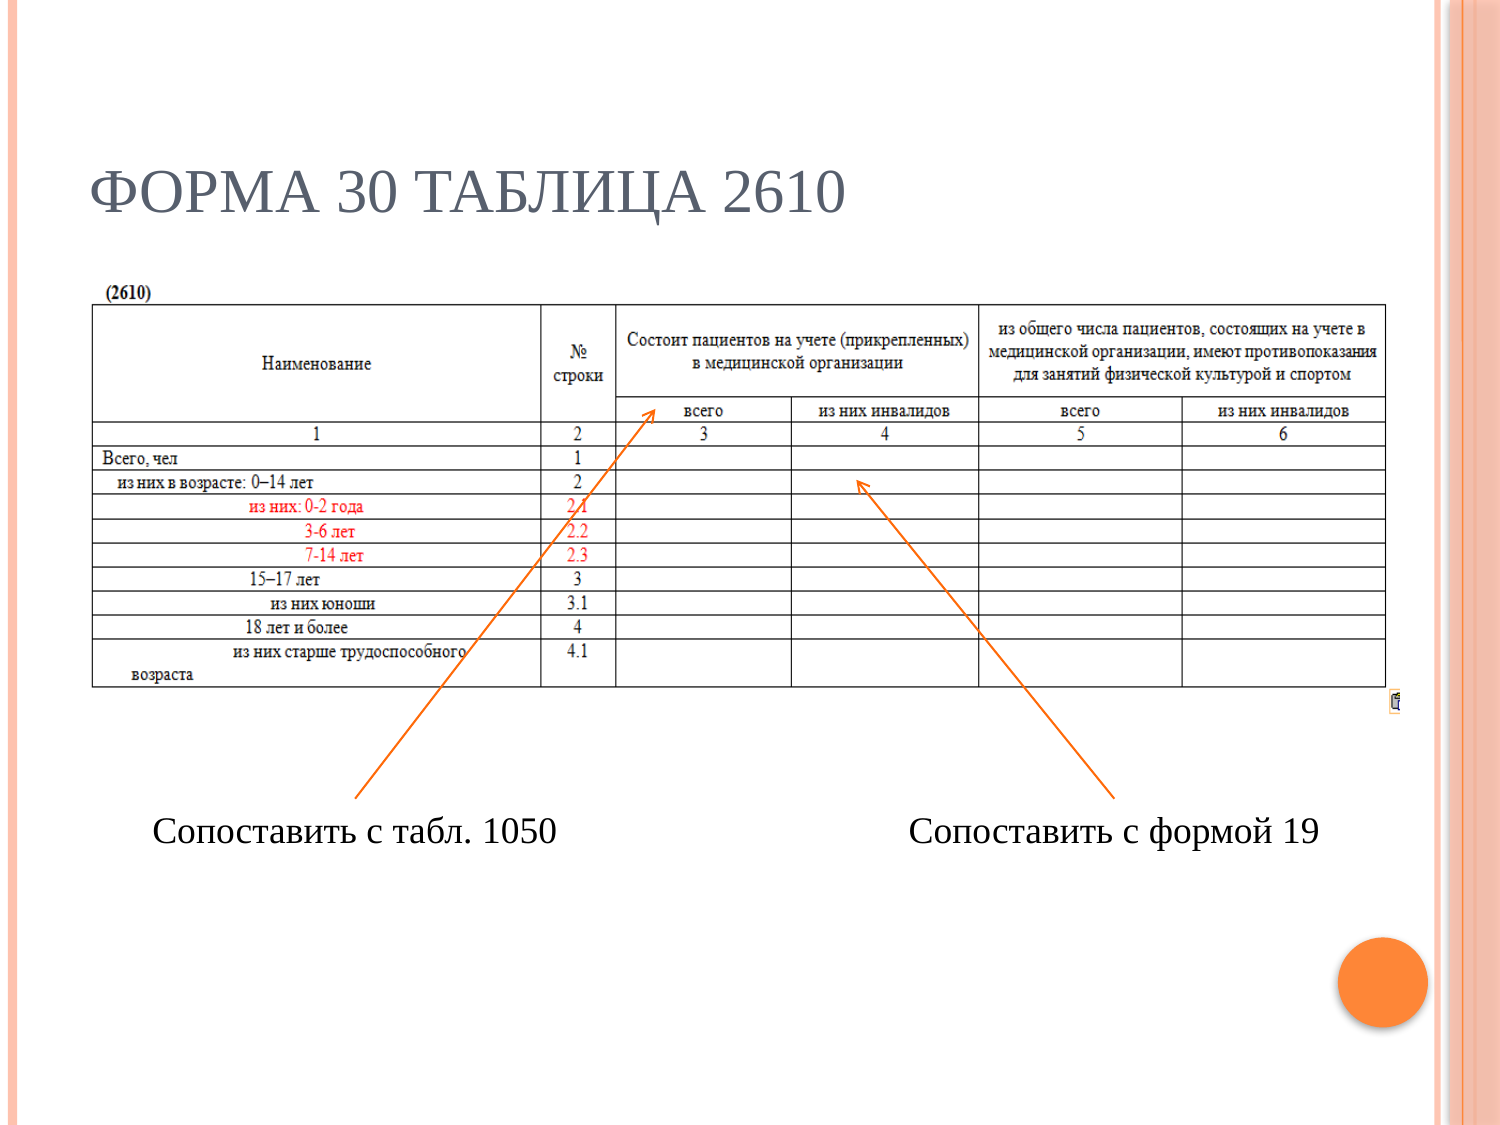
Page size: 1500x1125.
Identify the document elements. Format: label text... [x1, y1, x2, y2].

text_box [354, 408, 656, 800]
title Форма 30 Таблица 2610 [75, 45, 1300, 233]
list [64, 254, 1401, 752]
text_box Сопоставить с формой 19 [893, 798, 1335, 859]
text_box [855, 479, 1115, 800]
text_box Сопоставить с табл. 1050 [137, 798, 573, 859]
